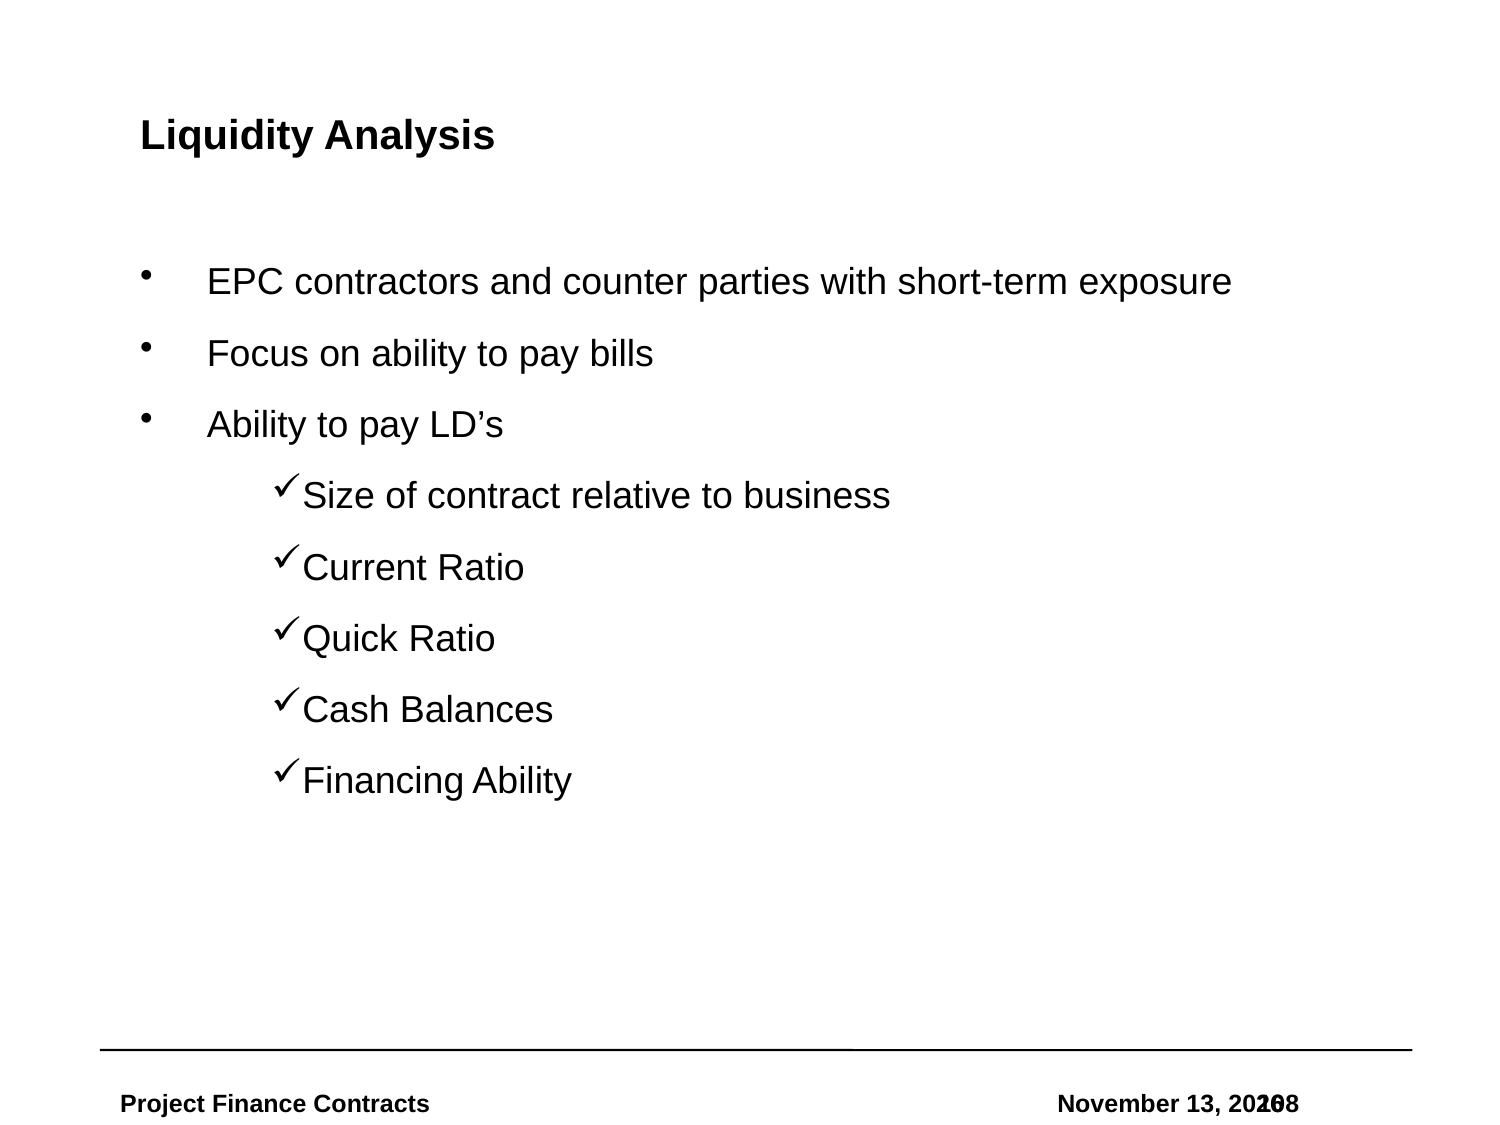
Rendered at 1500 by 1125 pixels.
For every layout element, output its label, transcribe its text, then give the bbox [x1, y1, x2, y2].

list EPC contractors and counter parties with short-term exposure Focus on ability to pay bills Ability to pay LD’s Size of contract relative to business Current Ratio Quick Ratio Cash Balances Financing Ability [124, 249, 1376, 1001]
title Liquidity Analysis [124, 99, 1288, 226]
